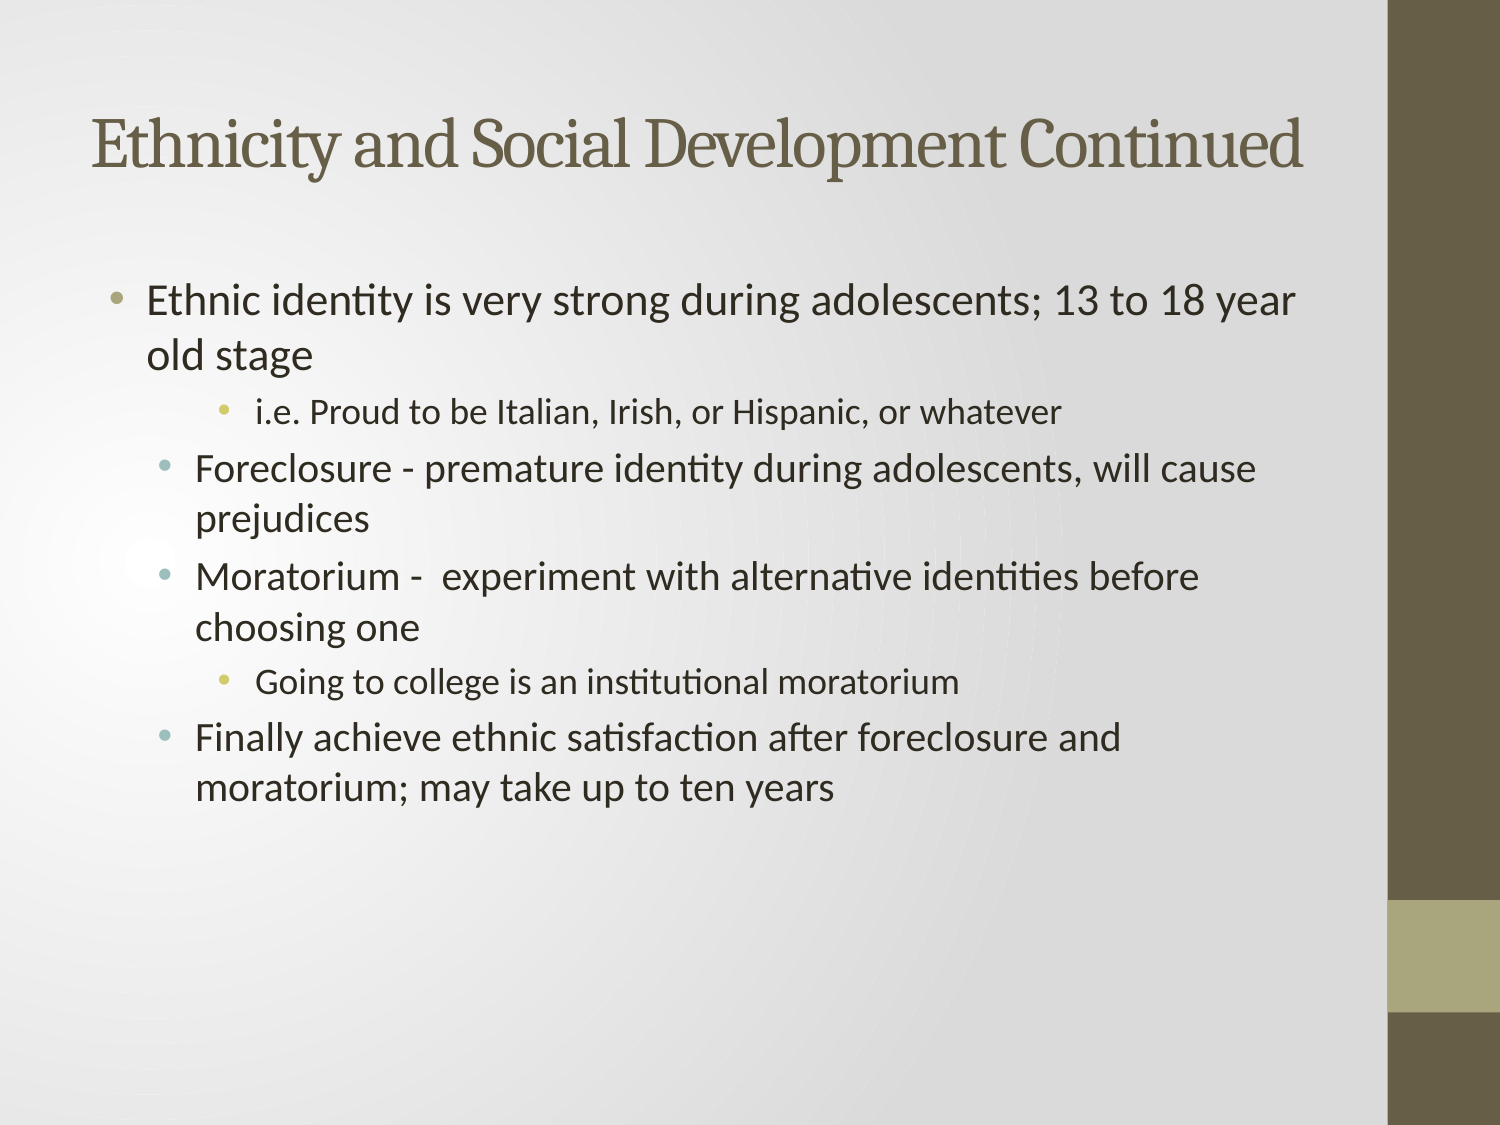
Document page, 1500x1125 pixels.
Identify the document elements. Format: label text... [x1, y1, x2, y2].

title Ethnicity and Social Development Continued [75, 45, 1325, 233]
list Ethnic identity is very strong during adolescents; 13 to 18 year old stage i.e. Proud to be Italian, Irish, or Hispanic, or whatever Foreclosure - premature identity during adolescents, will cause prejudices Moratorium - experiment with alternative identities before choosing one Going to college is an institutional moratorium Finally achieve ethnic satisfaction after foreclosure and moratorium; may take up to ten years [75, 262, 1325, 1050]
